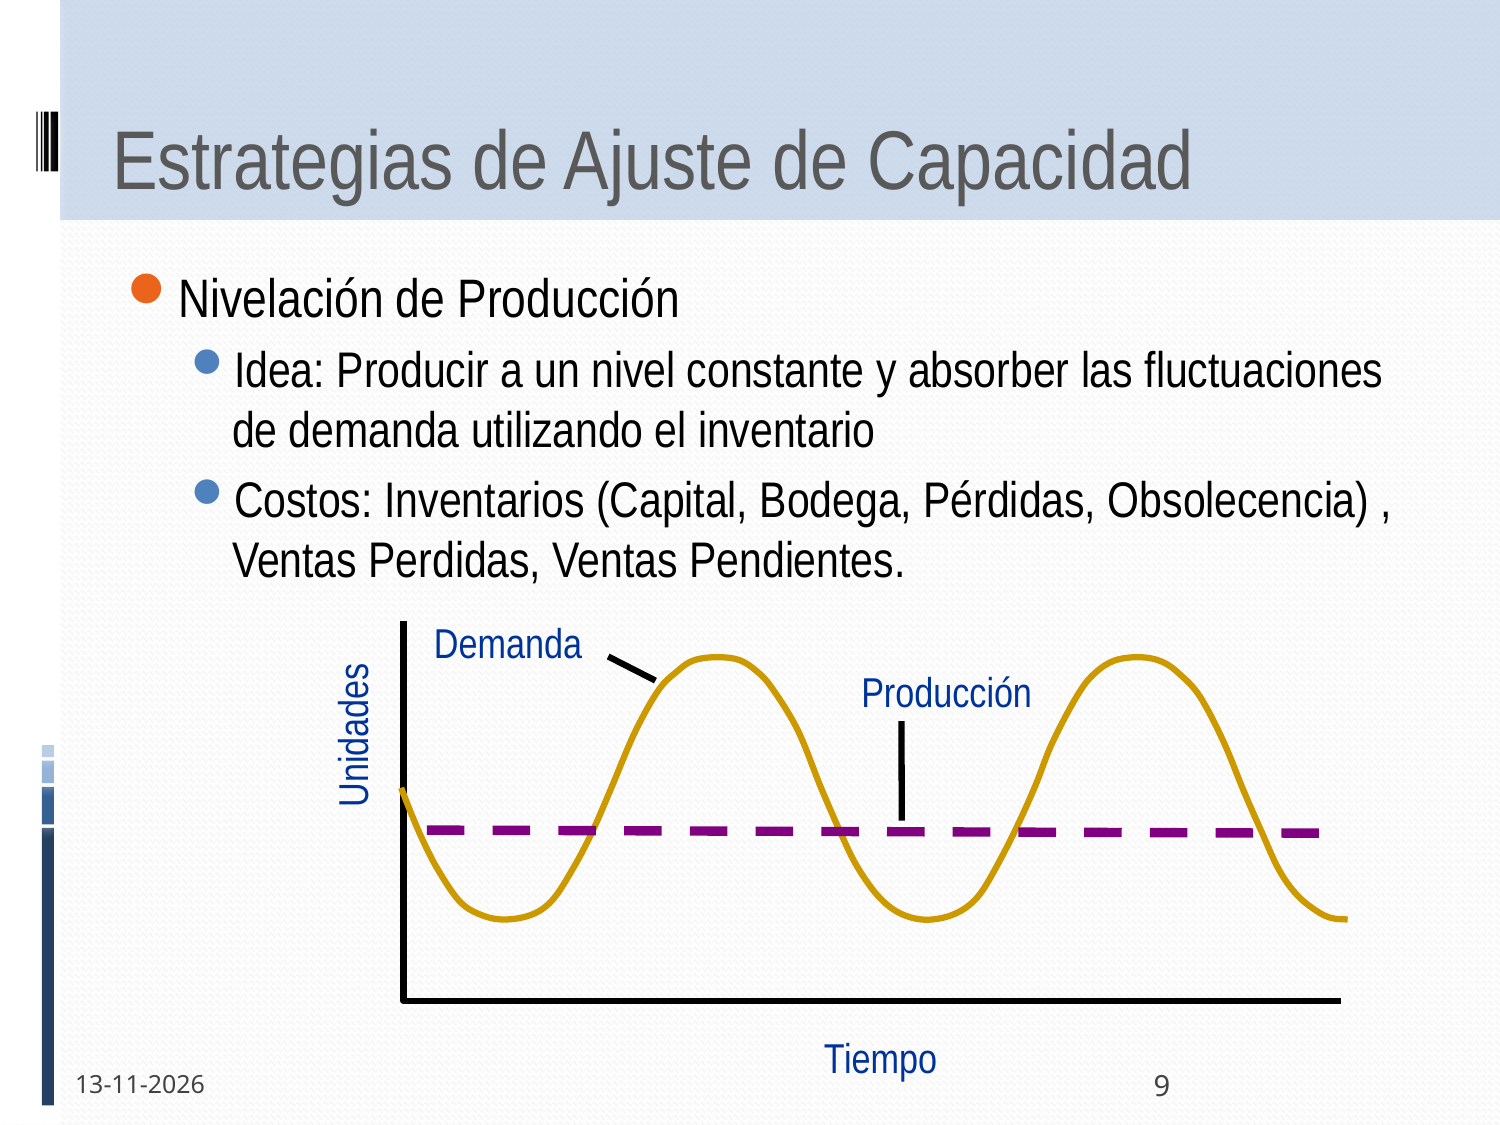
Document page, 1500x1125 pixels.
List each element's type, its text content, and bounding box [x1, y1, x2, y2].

text_box Demanda [419, 609, 692, 675]
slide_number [75, 1042, 243, 1103]
text_box Tiempo [809, 1024, 974, 1090]
text_box [403, 796, 1341, 1001]
title Estrategias de Ajuste de Capacidad [111, 18, 1436, 207]
text_box Producción [846, 658, 1109, 724]
text_box [823, 791, 998, 870]
text_box [403, 621, 642, 815]
slide_number 9 [1045, 1046, 1171, 1107]
text_box [401, 657, 1348, 920]
list Nivelación de Producción Idea: Producir a un nivel constante y absorber las fluctuaciones de demanda utilizando el inventario Costos: Inventarios (Capital, Bodega, Pérdidas, Obsolecencia) , Ventas Perdidas, Ventas Pendientes. [111, 255, 1436, 1038]
text_box Unidades [319, 633, 384, 823]
